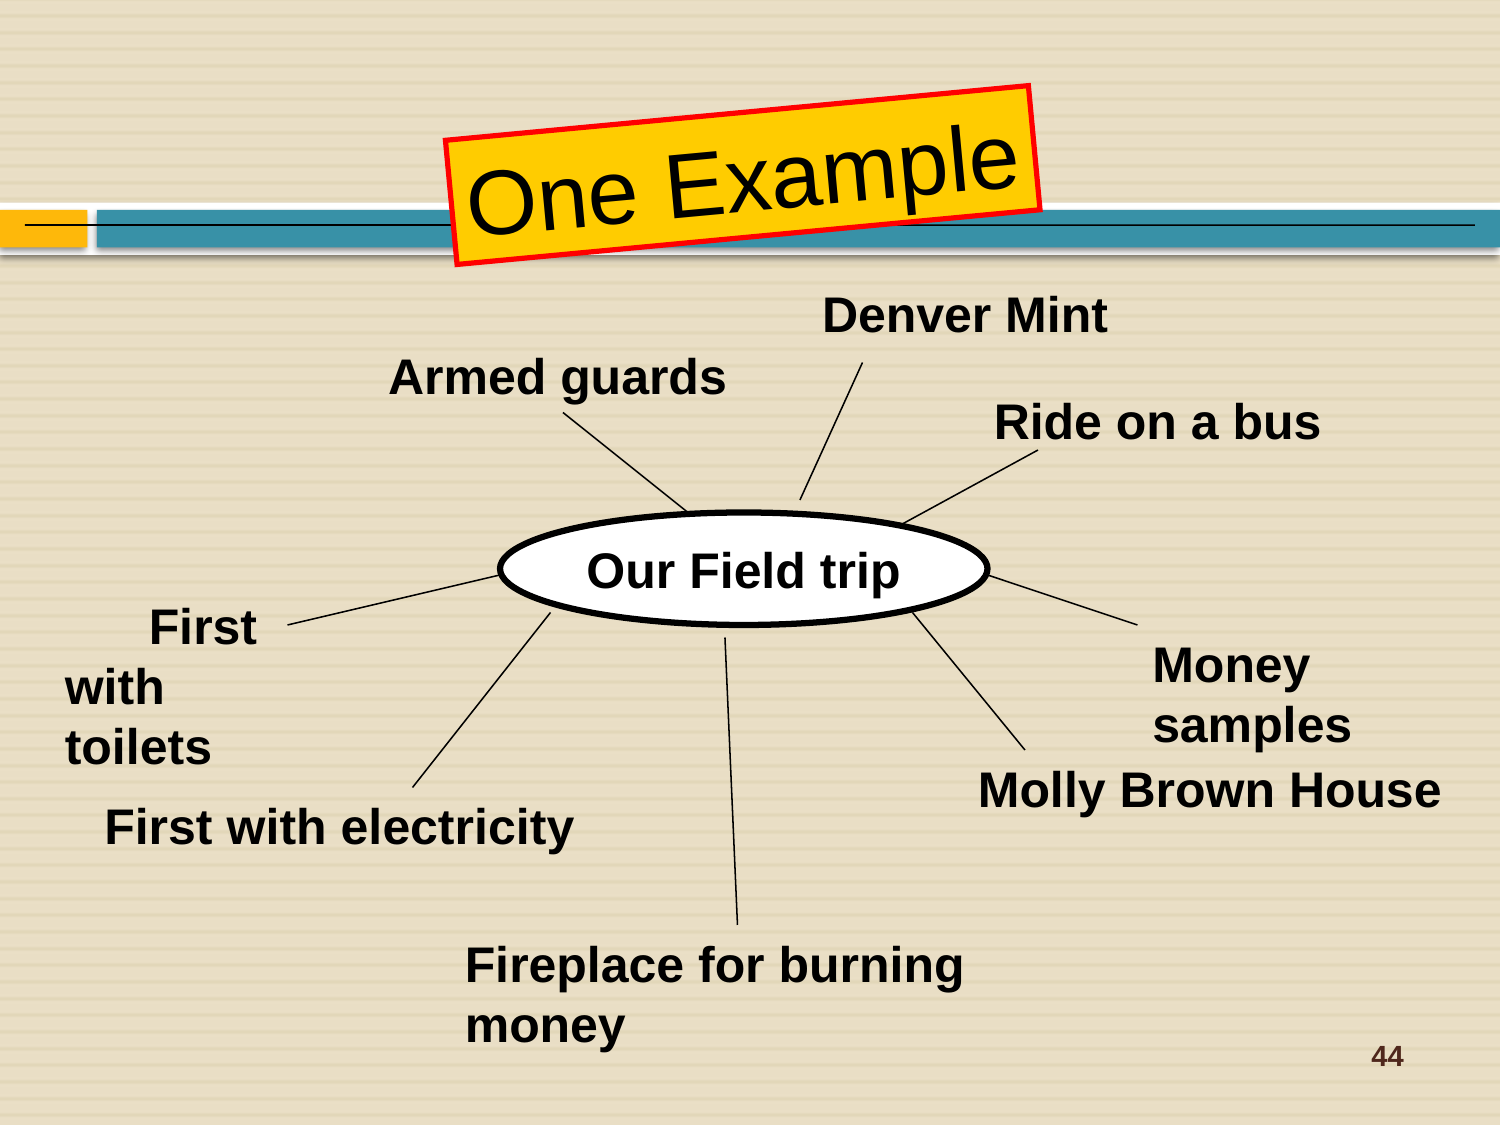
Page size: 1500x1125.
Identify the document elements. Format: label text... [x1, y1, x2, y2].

text_box Molly Brown House [963, 749, 1457, 825]
text_box One Example [445, 85, 1041, 265]
text_box Ride on a bus [978, 381, 1337, 457]
text_box Our Field trip [500, 512, 988, 625]
text_box First with electricity [89, 787, 590, 863]
text_box Fireplace for burning money [449, 924, 1125, 1060]
slide_number 44 [1012, 1015, 1419, 1094]
text_box Armed guards [373, 337, 742, 413]
text_box Money samples [1137, 624, 1500, 760]
text_box First with toilets [50, 587, 325, 783]
text_box Denver Mint [737, 274, 1350, 350]
